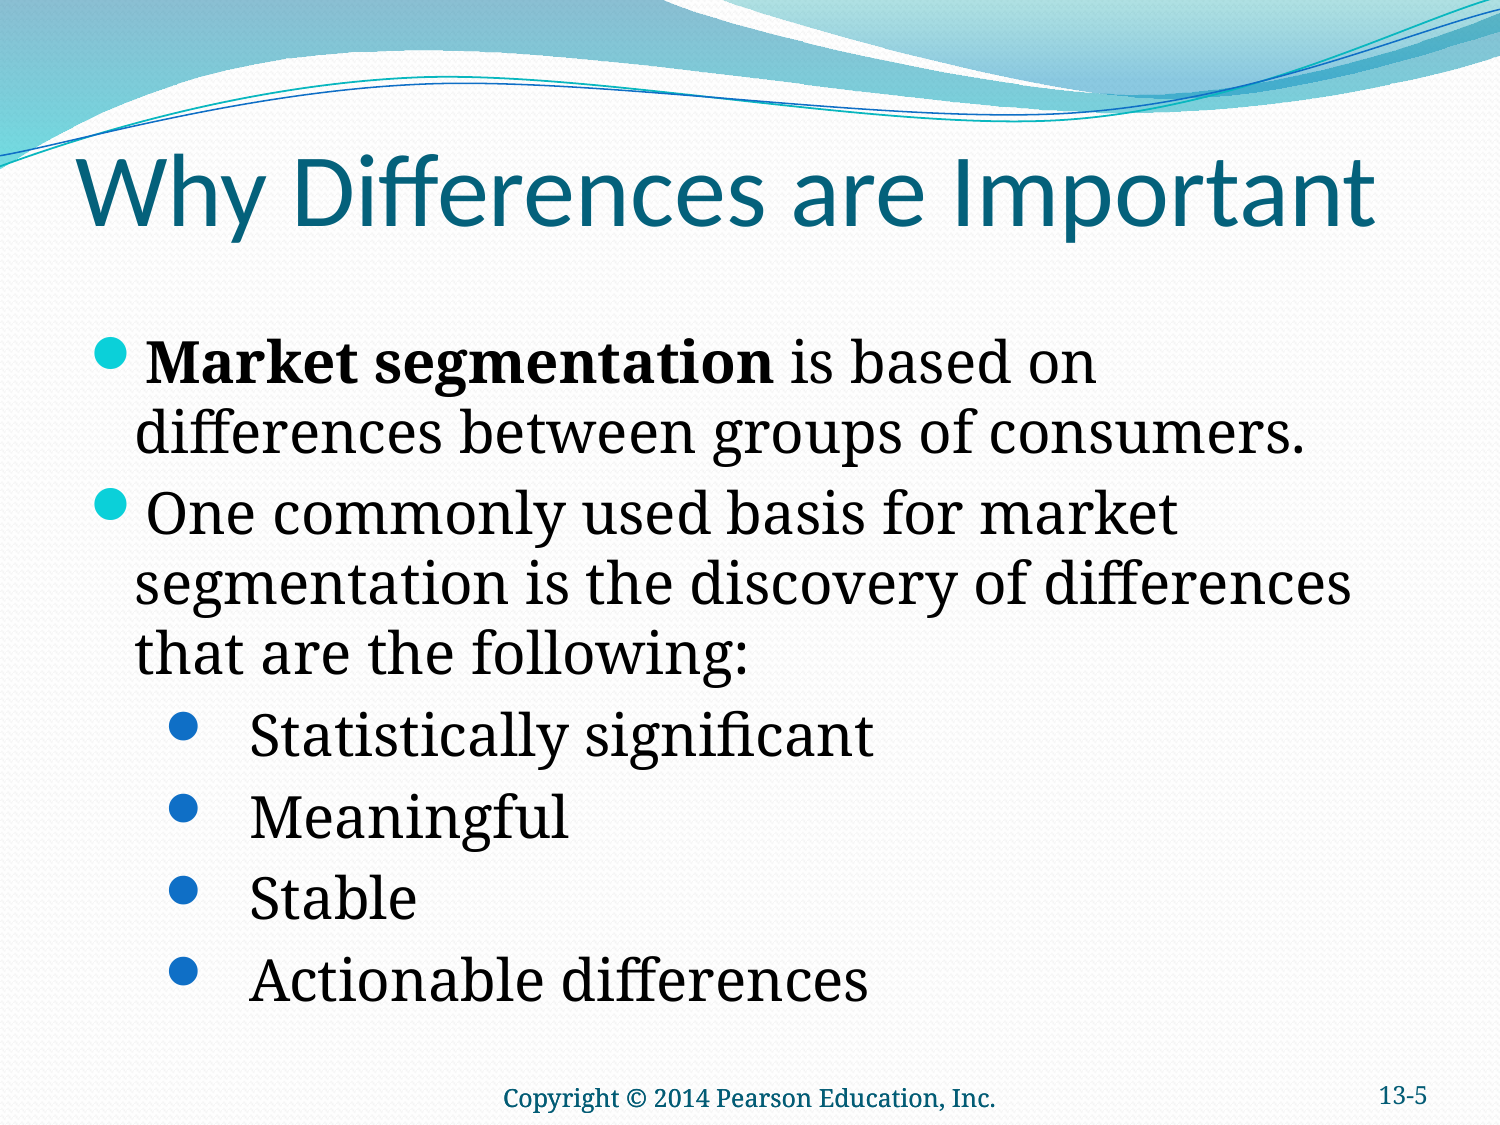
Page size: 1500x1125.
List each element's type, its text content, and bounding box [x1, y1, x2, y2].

title Why Differences are Important [75, 87, 1425, 276]
list Market segmentation is based on differences between groups of consumers. One commonly used basis for market segmentation is the discovery of differences that are the following: Statistically significant Meaningful Stable Actionable differences [75, 317, 1425, 1038]
